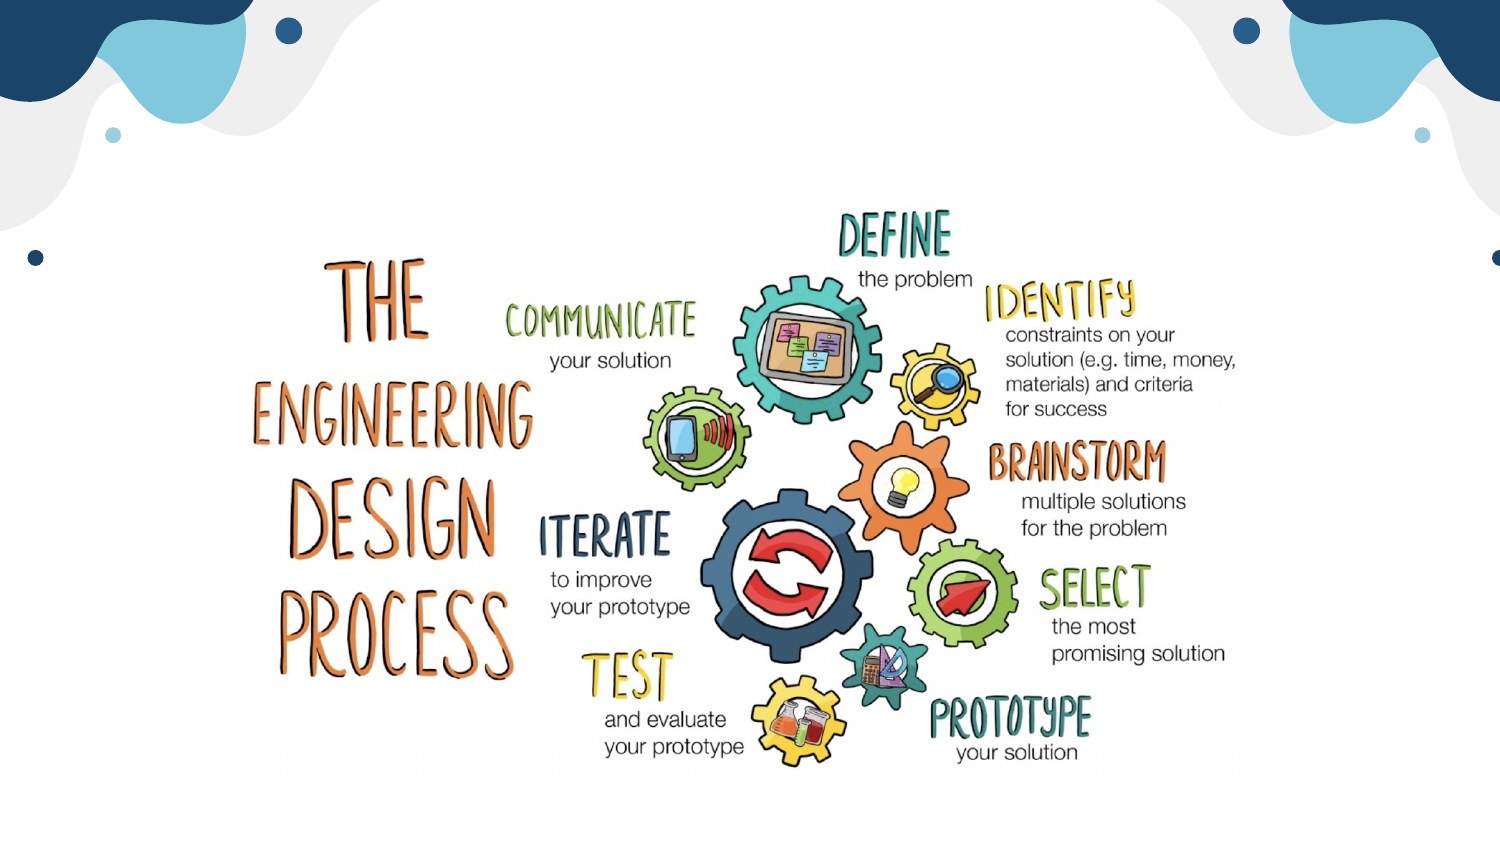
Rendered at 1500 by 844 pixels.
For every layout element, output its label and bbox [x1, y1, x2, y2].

picture [223, 188, 1277, 780]
